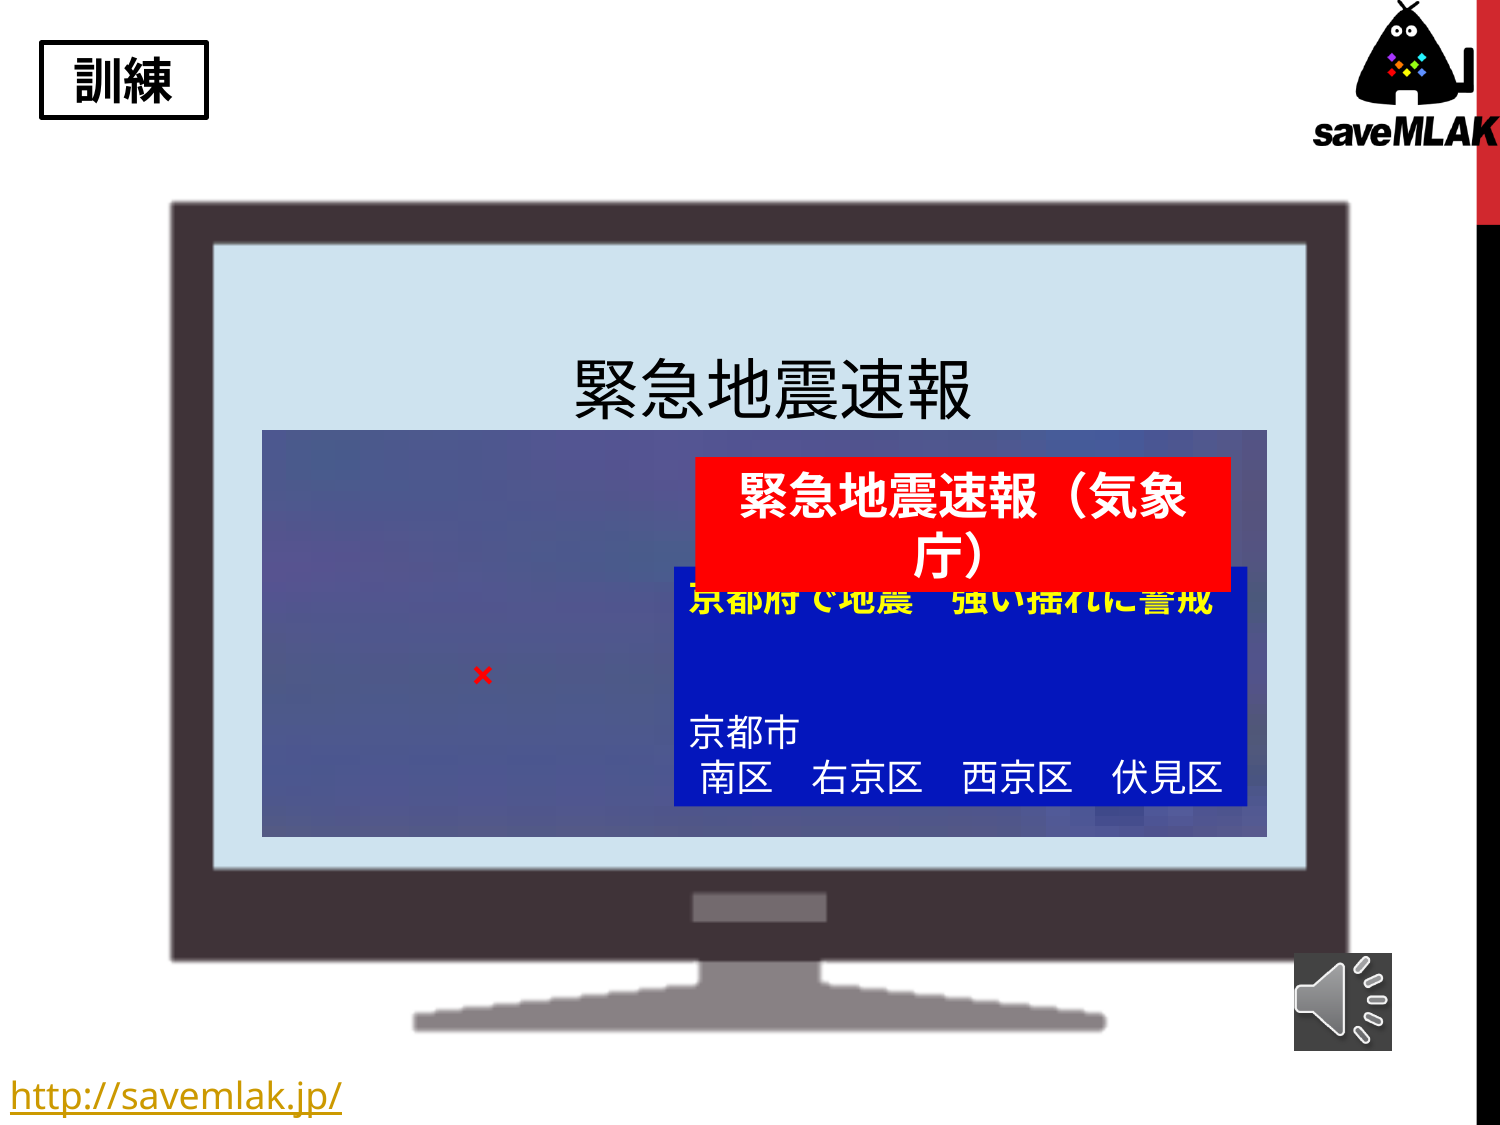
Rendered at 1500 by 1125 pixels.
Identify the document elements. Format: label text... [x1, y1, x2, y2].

picture [77, 0, 1500, 1077]
text_box 訓練 [41, 42, 207, 118]
text_box http://savemlak.jp/ [0, 1064, 358, 1125]
